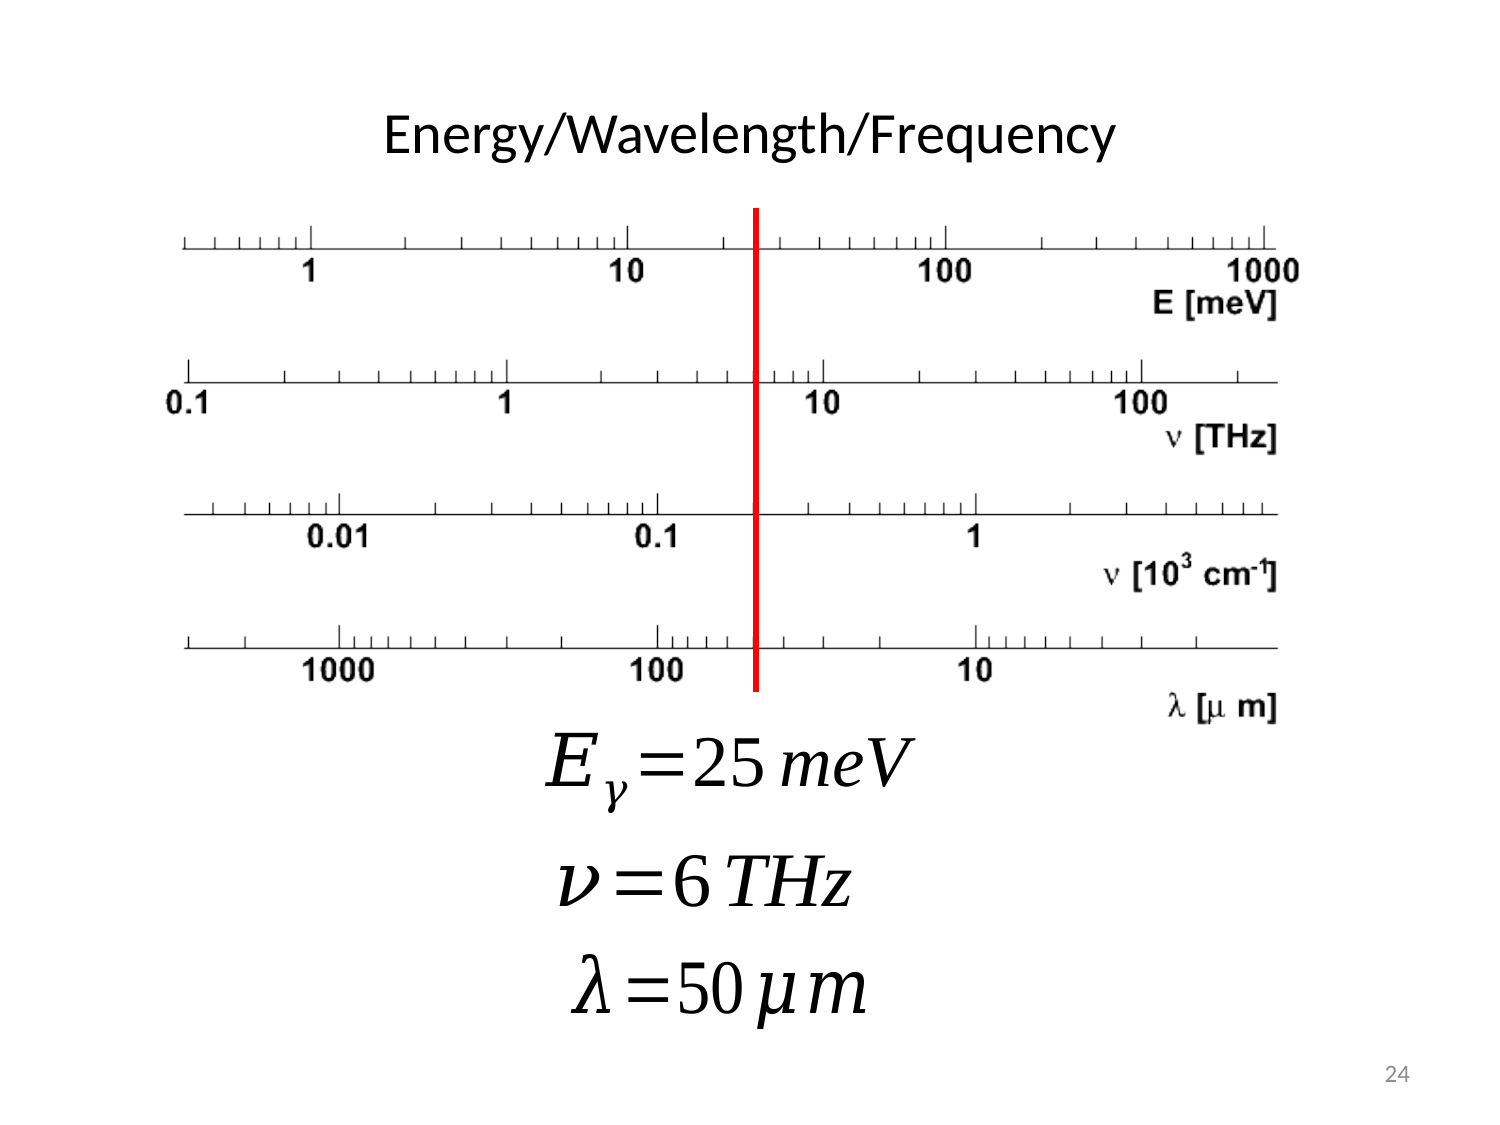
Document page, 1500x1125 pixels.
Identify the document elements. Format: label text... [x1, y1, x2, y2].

title Energy/Wavelength/Frequency [75, 75, 1425, 185]
picture [75, 160, 1386, 751]
slide_number 24 [1074, 1042, 1425, 1103]
